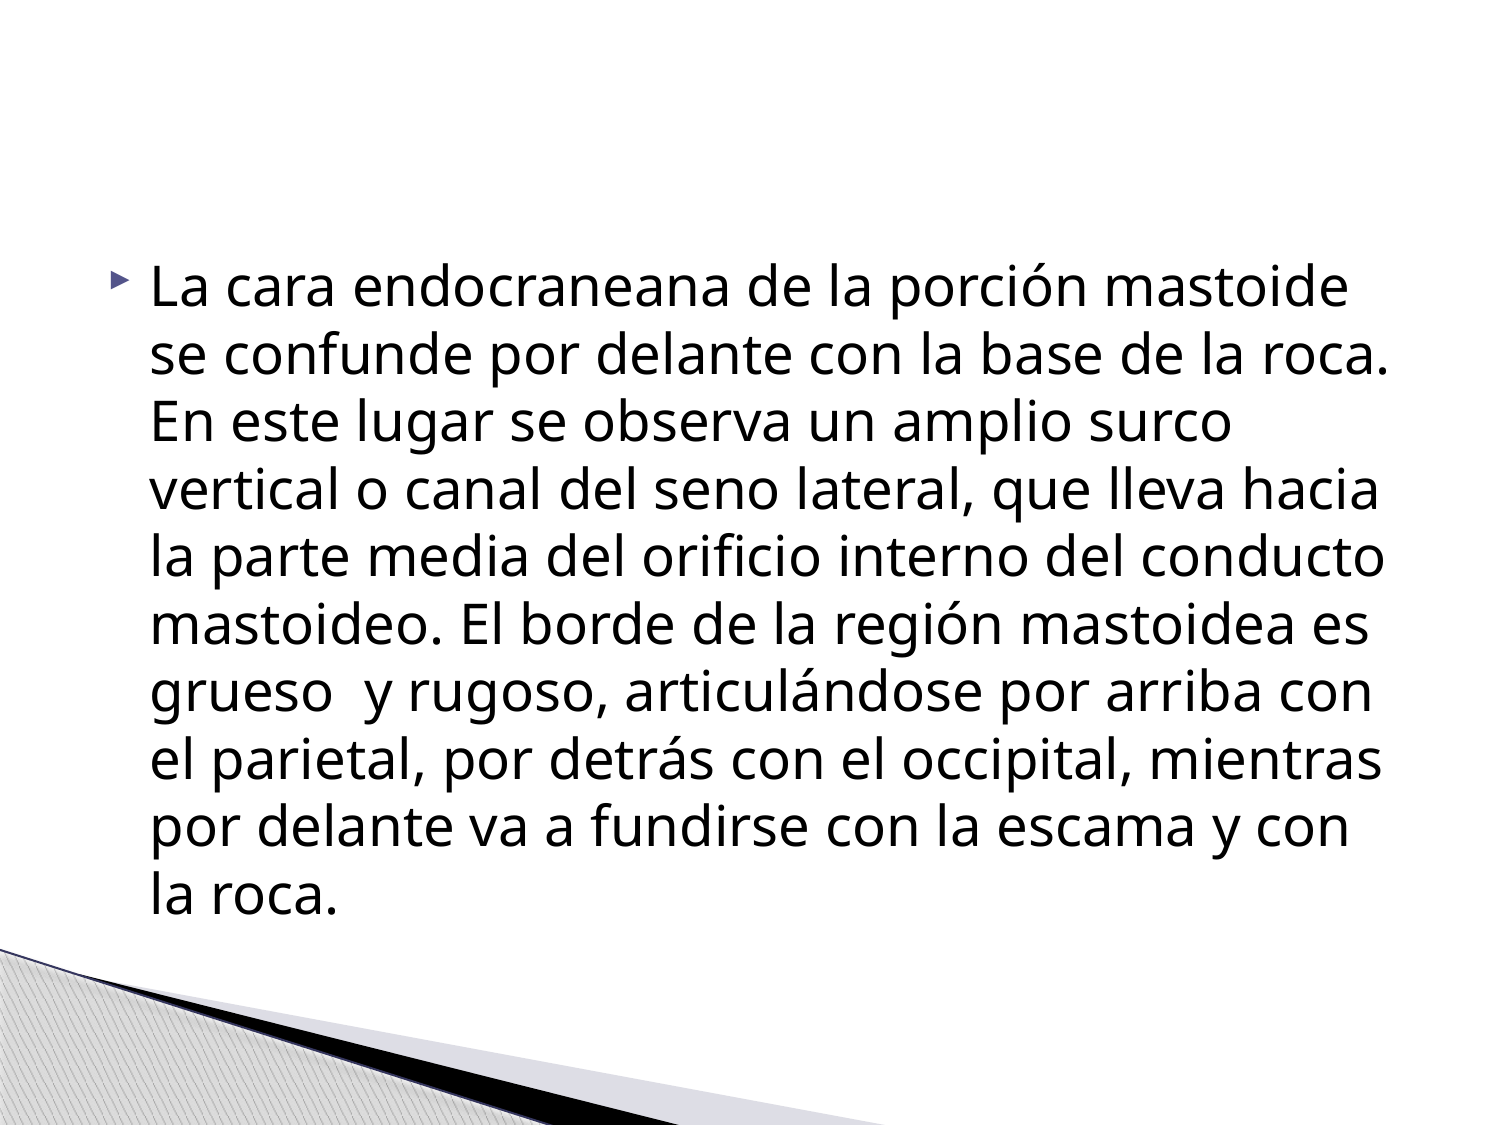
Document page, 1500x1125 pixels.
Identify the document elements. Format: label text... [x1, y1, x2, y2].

list La cara endocraneana de la porción mastoide se confunde por delante con la base de la roca. En este lugar se observa un amplio surco vertical o canal del seno lateral, que lleva hacia la parte media del orificio interno del conducto mastoideo. El borde de la región mastoidea es grueso y rugoso, articulándose por arriba con el parietal, por detrás con el occipital, mientras por delante va a fundirse con la escama y con la roca. [75, 243, 1425, 986]
